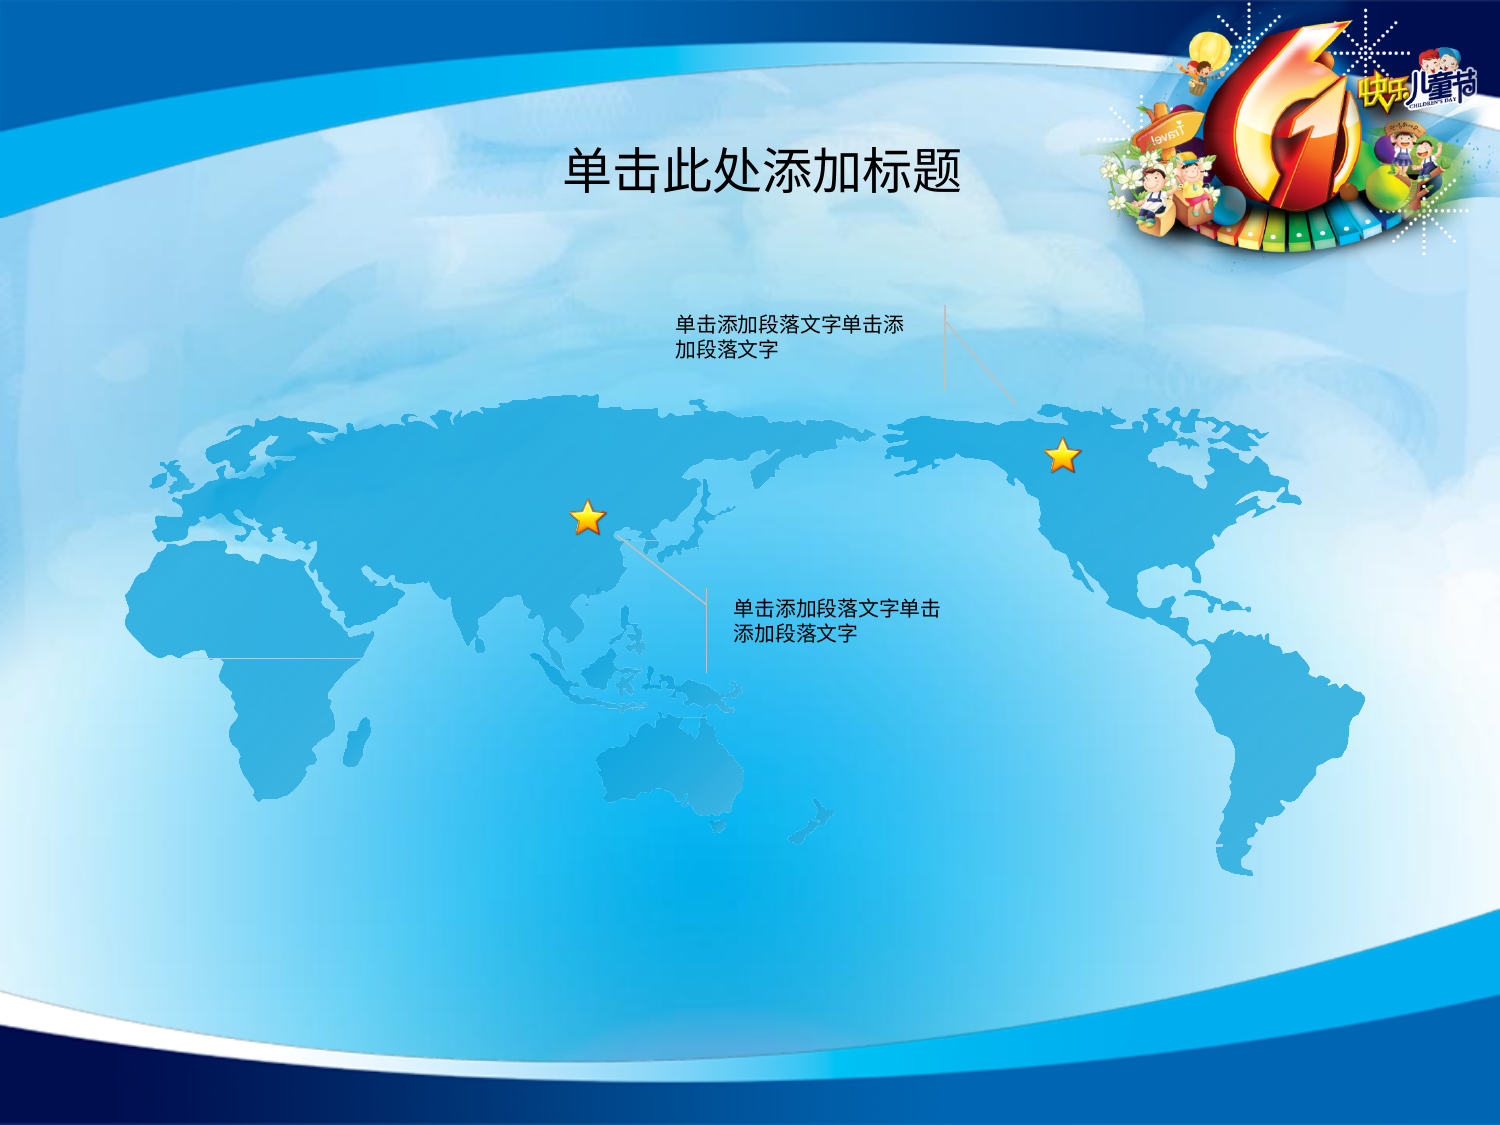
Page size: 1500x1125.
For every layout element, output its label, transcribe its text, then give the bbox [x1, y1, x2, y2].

title 单击此处添加标题 [482, 117, 1043, 223]
picture [0, 0, 1500, 1125]
text_box 单击添加段落文字单击添加段落文字 [661, 305, 933, 390]
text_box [122, 391, 1369, 876]
